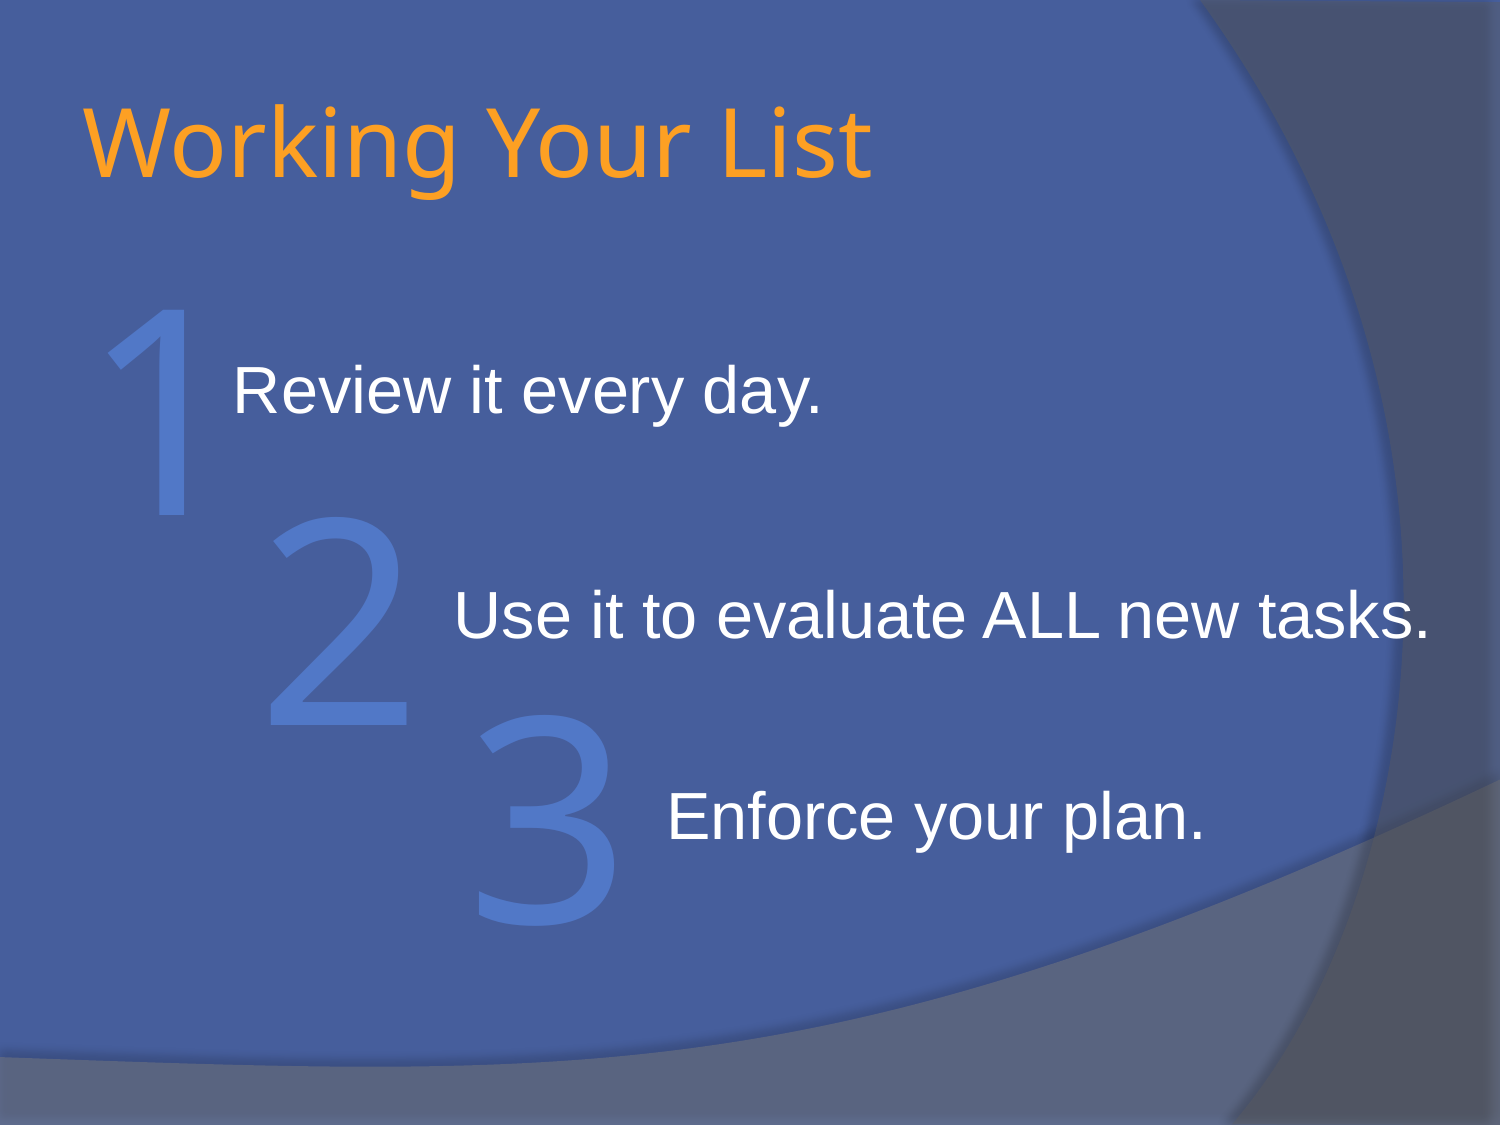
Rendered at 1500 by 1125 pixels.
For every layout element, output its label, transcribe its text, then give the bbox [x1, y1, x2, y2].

text_box Enforce your plan. [770, 765, 1223, 860]
title Working Your List [75, 45, 1301, 233]
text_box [74, 293, 760, 1021]
text_box Use it to evaluate ALL new tasks. [770, 564, 1448, 660]
text_box Review it every day. [770, 339, 840, 435]
